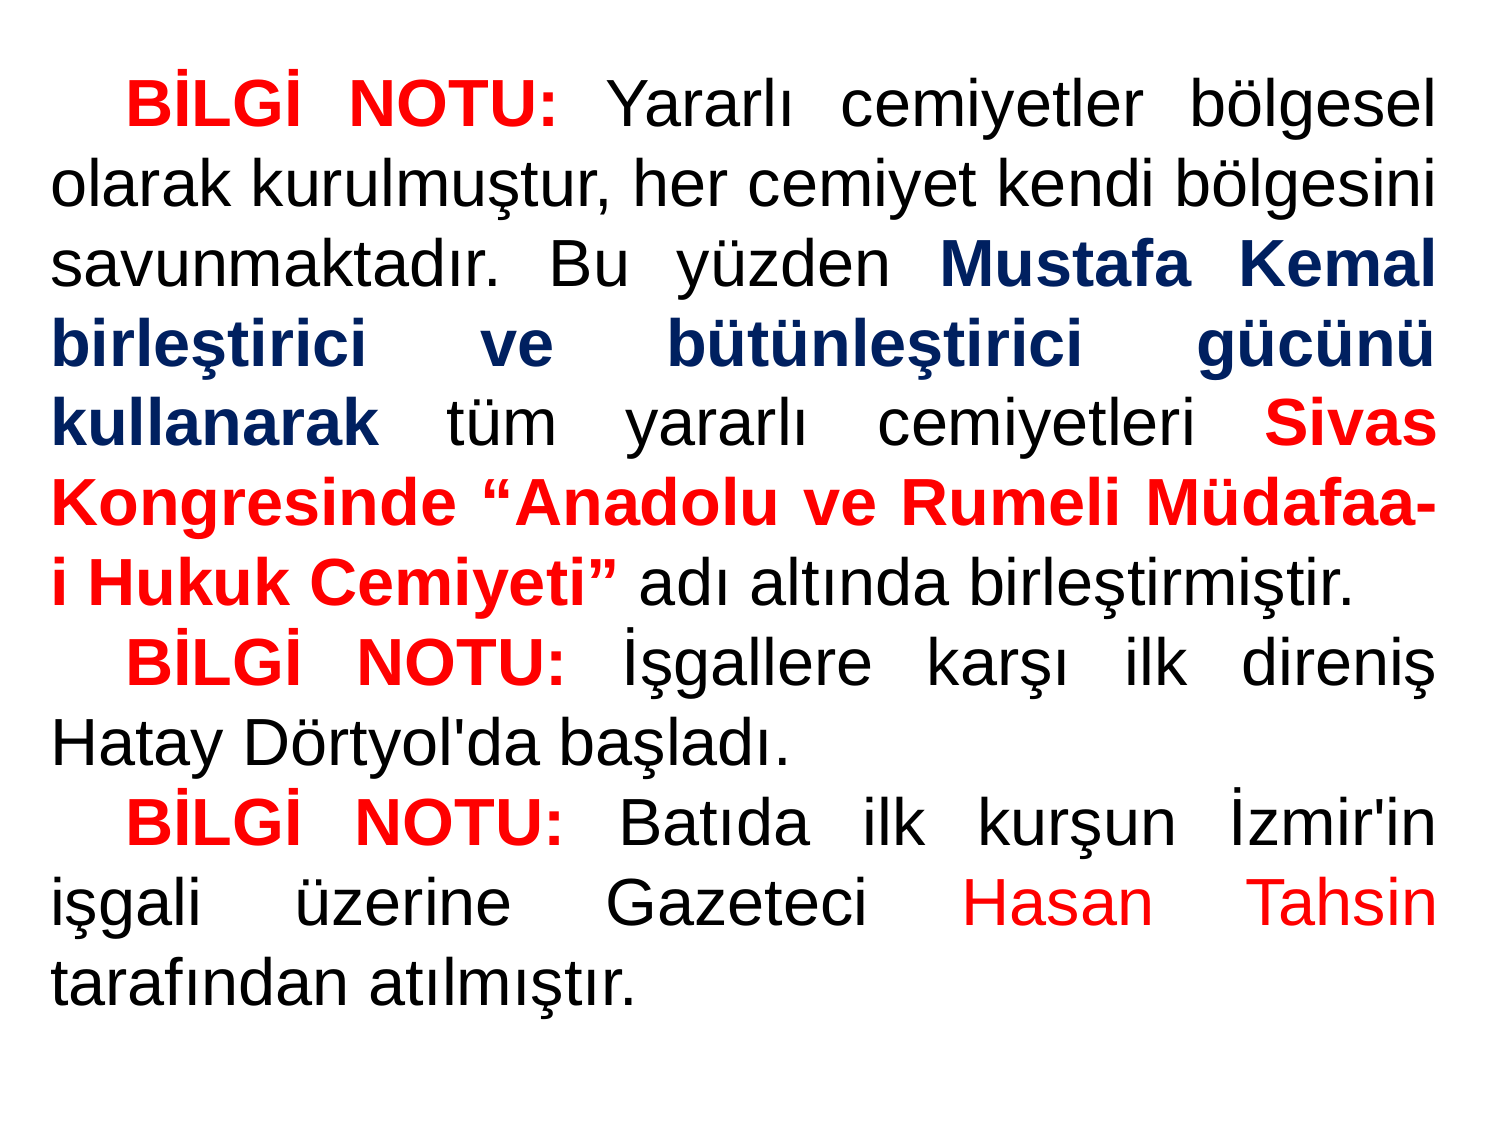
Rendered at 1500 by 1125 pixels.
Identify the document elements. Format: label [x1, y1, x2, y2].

text_box [35, 51, 1454, 1027]
